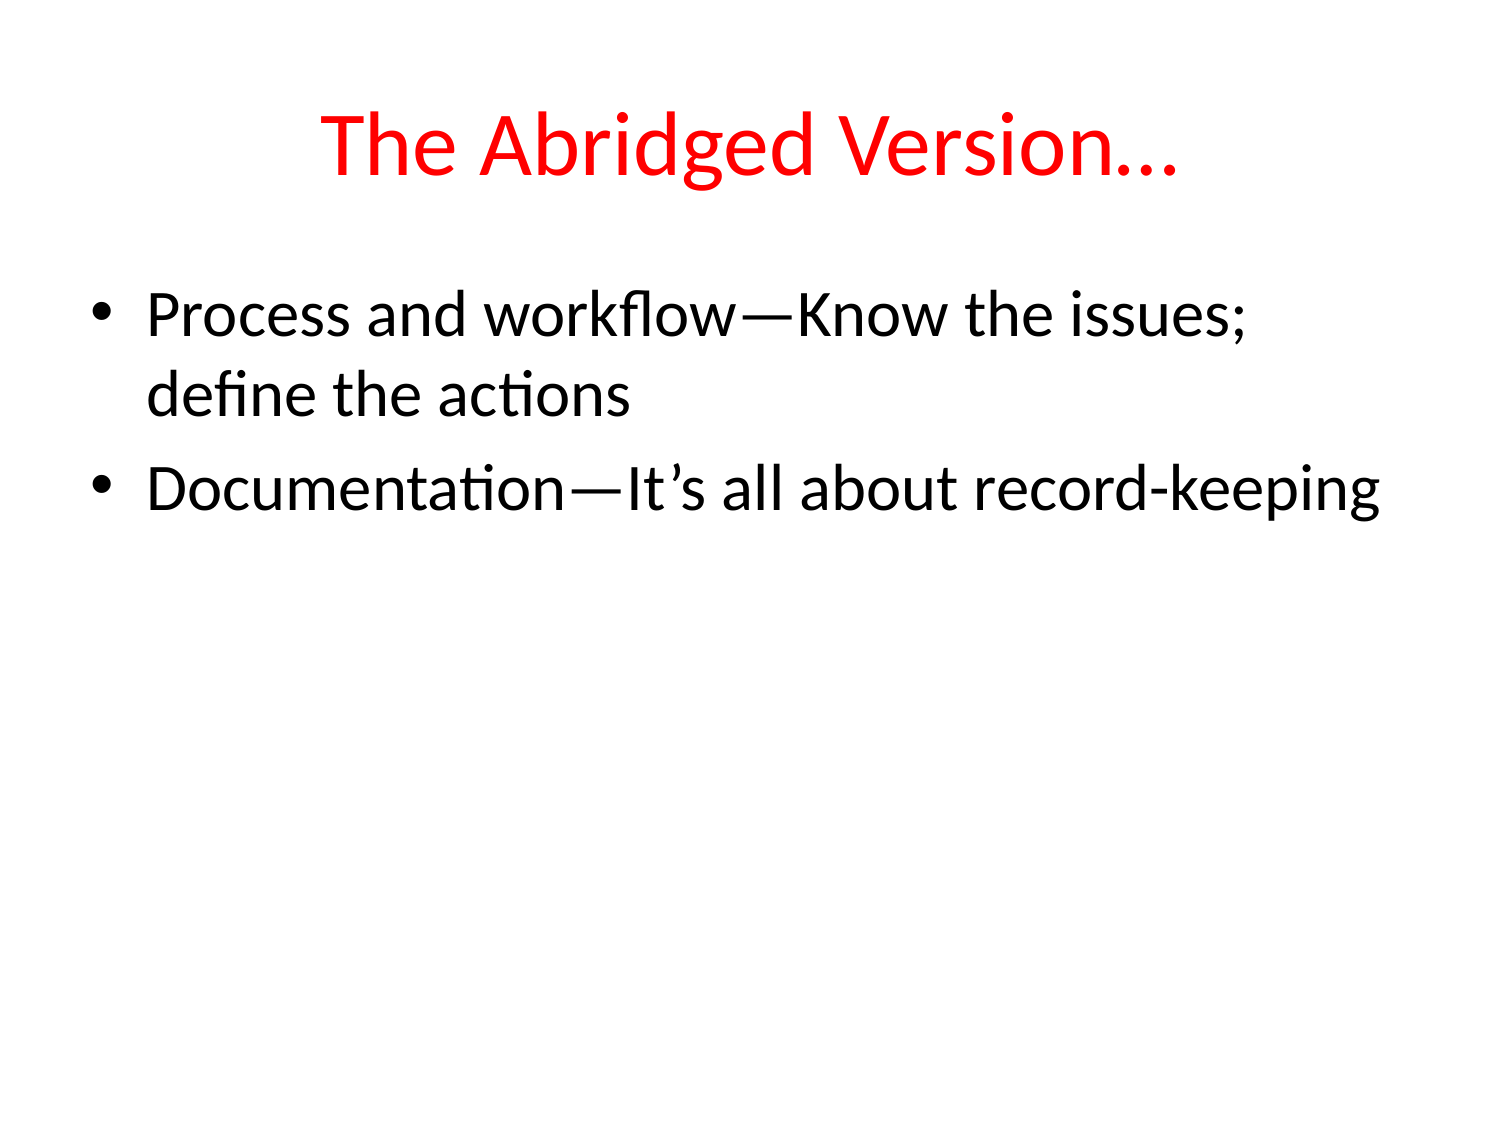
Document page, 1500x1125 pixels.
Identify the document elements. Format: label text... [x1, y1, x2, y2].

title The Abridged Version… [75, 45, 1425, 233]
list Process and workflow—Know the issues; define the actions Documentation—It’s all about record-keeping [75, 262, 1425, 1005]
